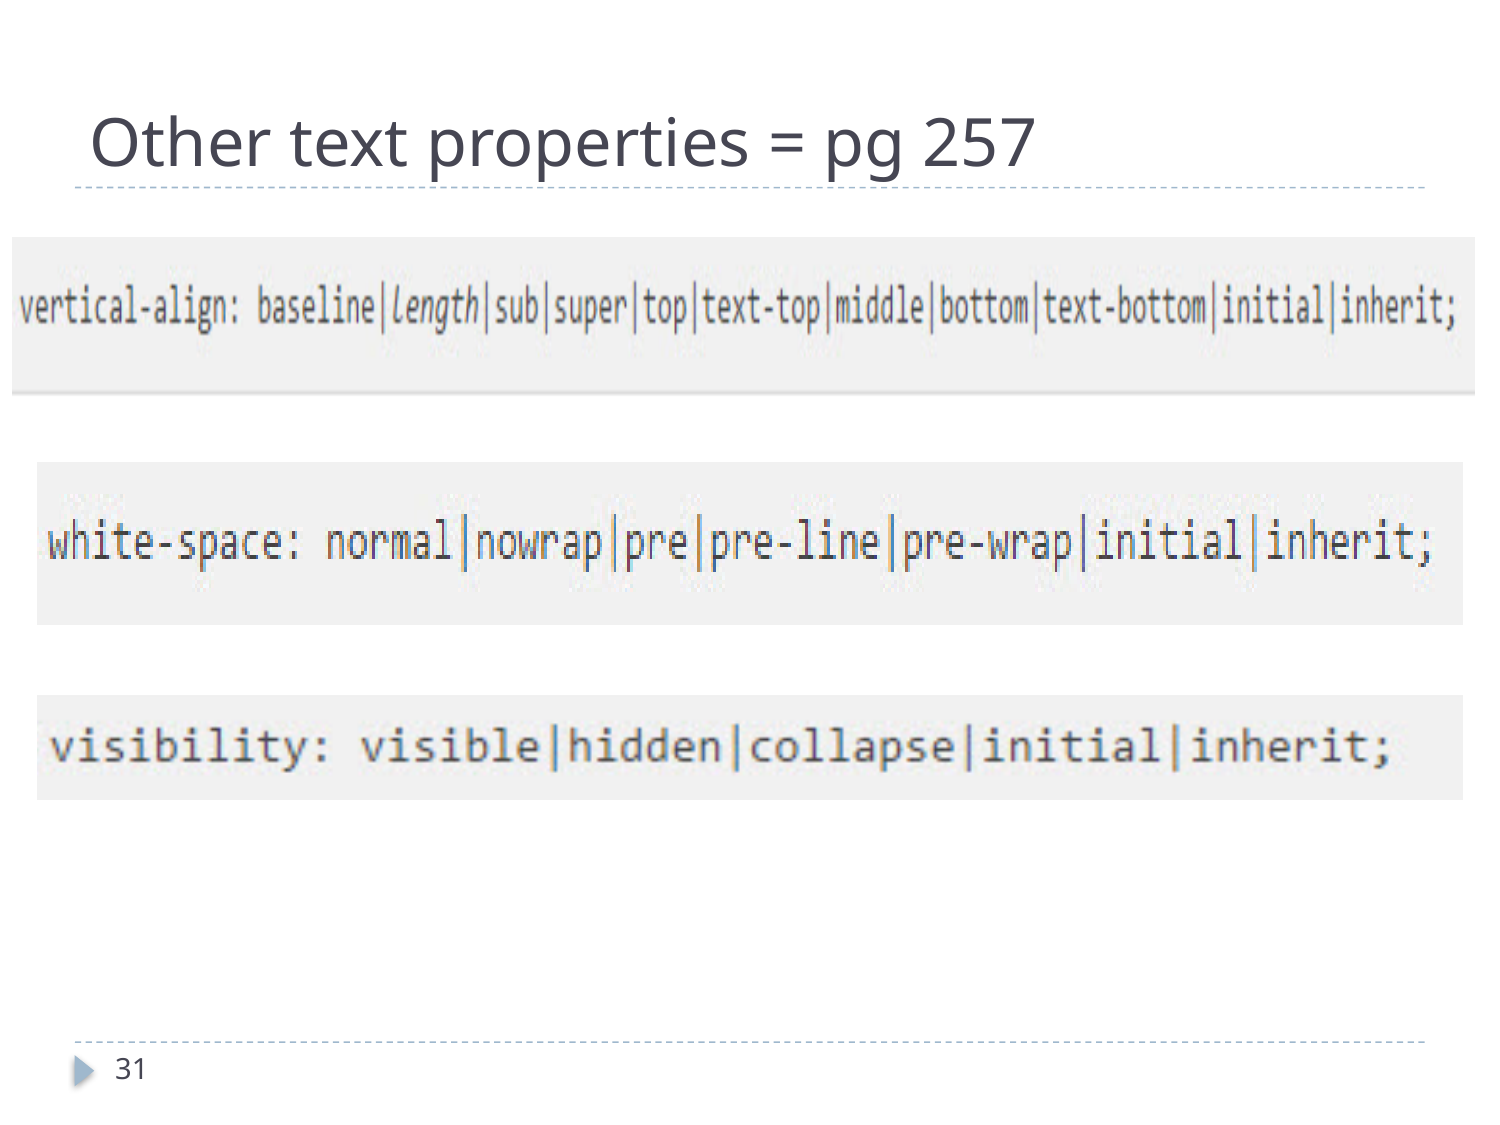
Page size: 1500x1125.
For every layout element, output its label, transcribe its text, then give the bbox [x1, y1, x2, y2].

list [12, 237, 1476, 401]
slide_number 31 [100, 1042, 426, 1103]
picture [37, 462, 1463, 626]
picture [37, 695, 1463, 801]
title Other text properties = pg 257 [75, 24, 1425, 188]
